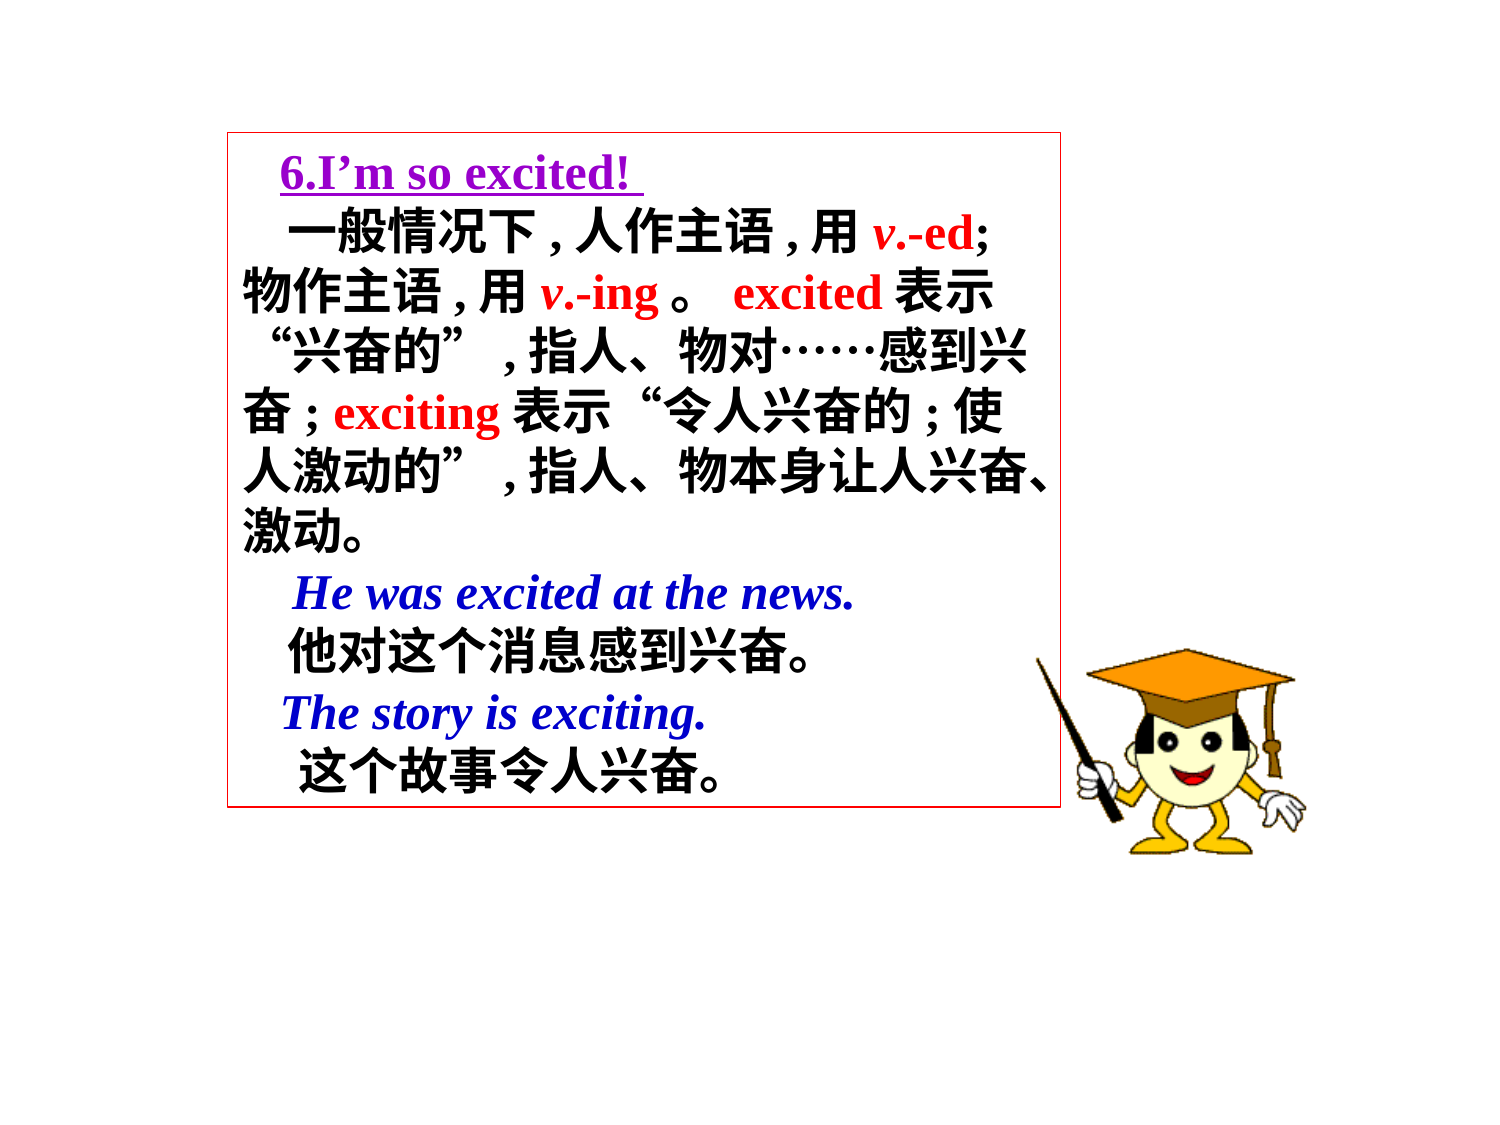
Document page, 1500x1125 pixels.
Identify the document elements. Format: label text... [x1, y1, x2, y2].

text_box 6.I’m so excited! 一般情况下,人作主语,用v.-ed; 物作主语,用v.-ing。excited表示“兴奋的”,指人、物对……感到兴奋; exciting表示“令人兴奋的;使人激动的”,指人、物本身让人兴奋、激动。 He was excited at the news. 他对这个消息感到兴奋。 The story is exciting. 这个故事令人兴奋。 [227, 132, 1061, 808]
picture [1016, 633, 1330, 869]
